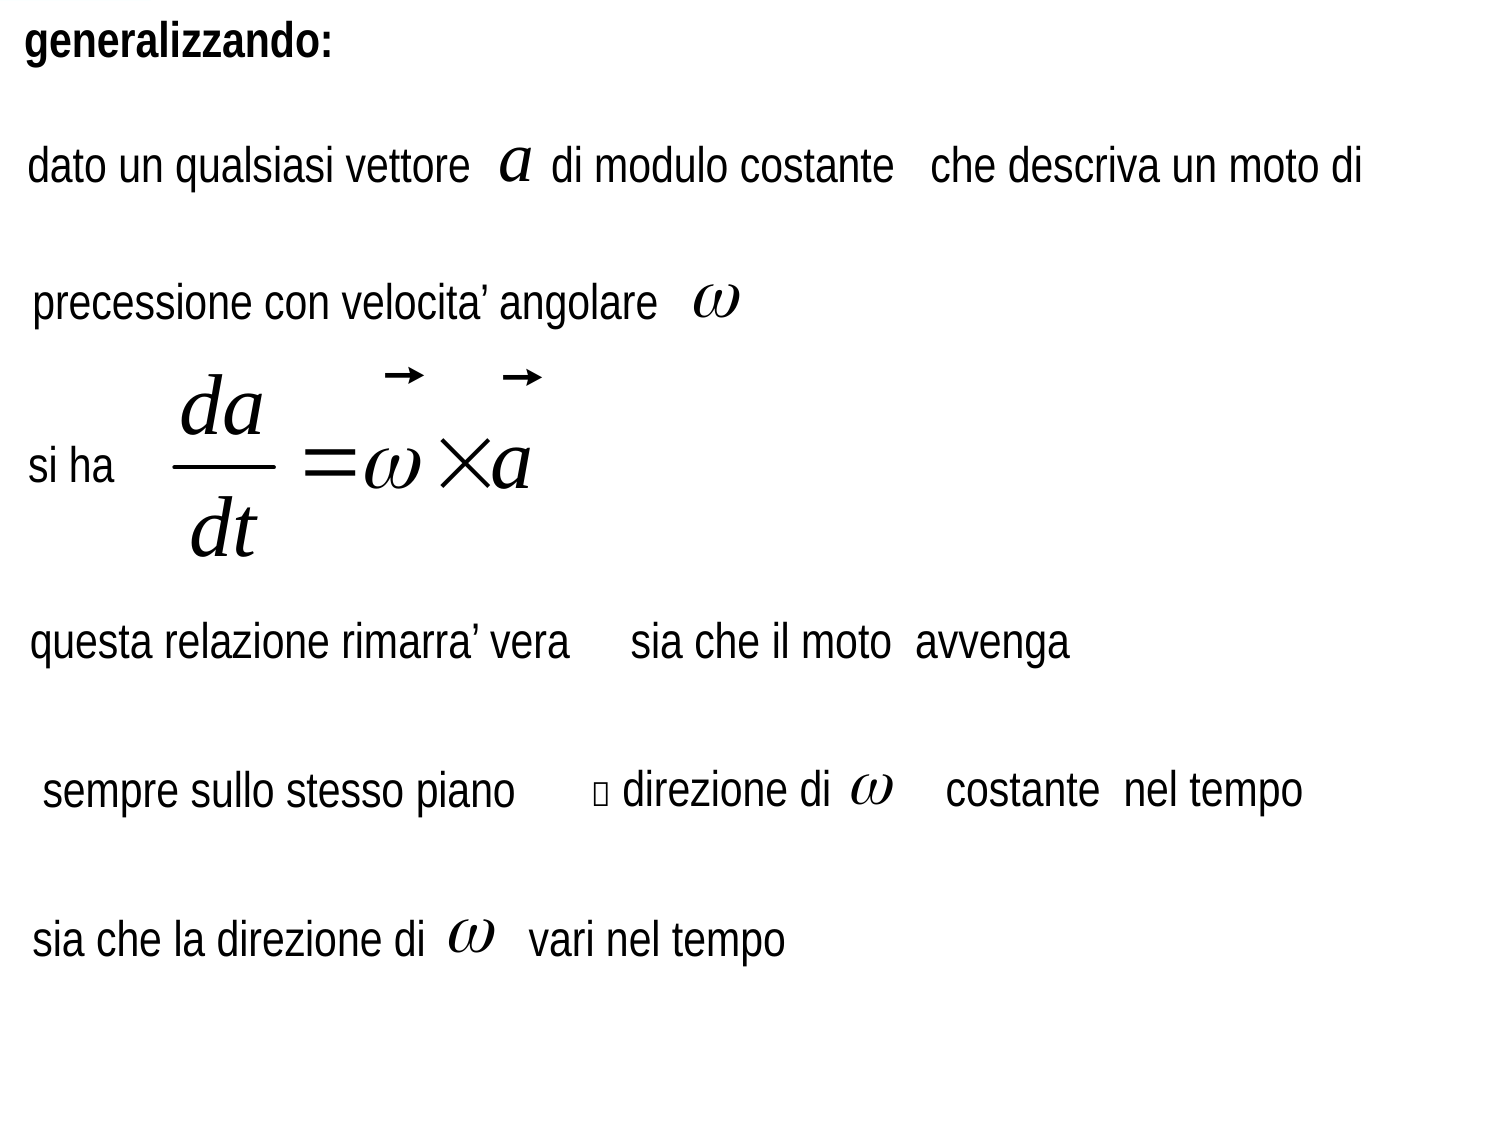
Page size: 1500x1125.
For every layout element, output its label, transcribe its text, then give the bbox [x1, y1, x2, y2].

text_box questa relazione rimarra’ vera [3, 600, 586, 676]
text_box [12, 887, 808, 976]
text_box sia che il moto avvenga [615, 600, 1086, 676]
text_box generalizzando: [9, 0, 361, 75]
text_box sempre sullo stesso piano [16, 749, 545, 825]
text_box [12, 116, 951, 201]
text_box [549, 745, 1358, 826]
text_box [159, 352, 556, 576]
text_box si ha [13, 424, 153, 500]
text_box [12, 252, 754, 338]
text_box che descriva un moto di [954, 124, 1379, 200]
